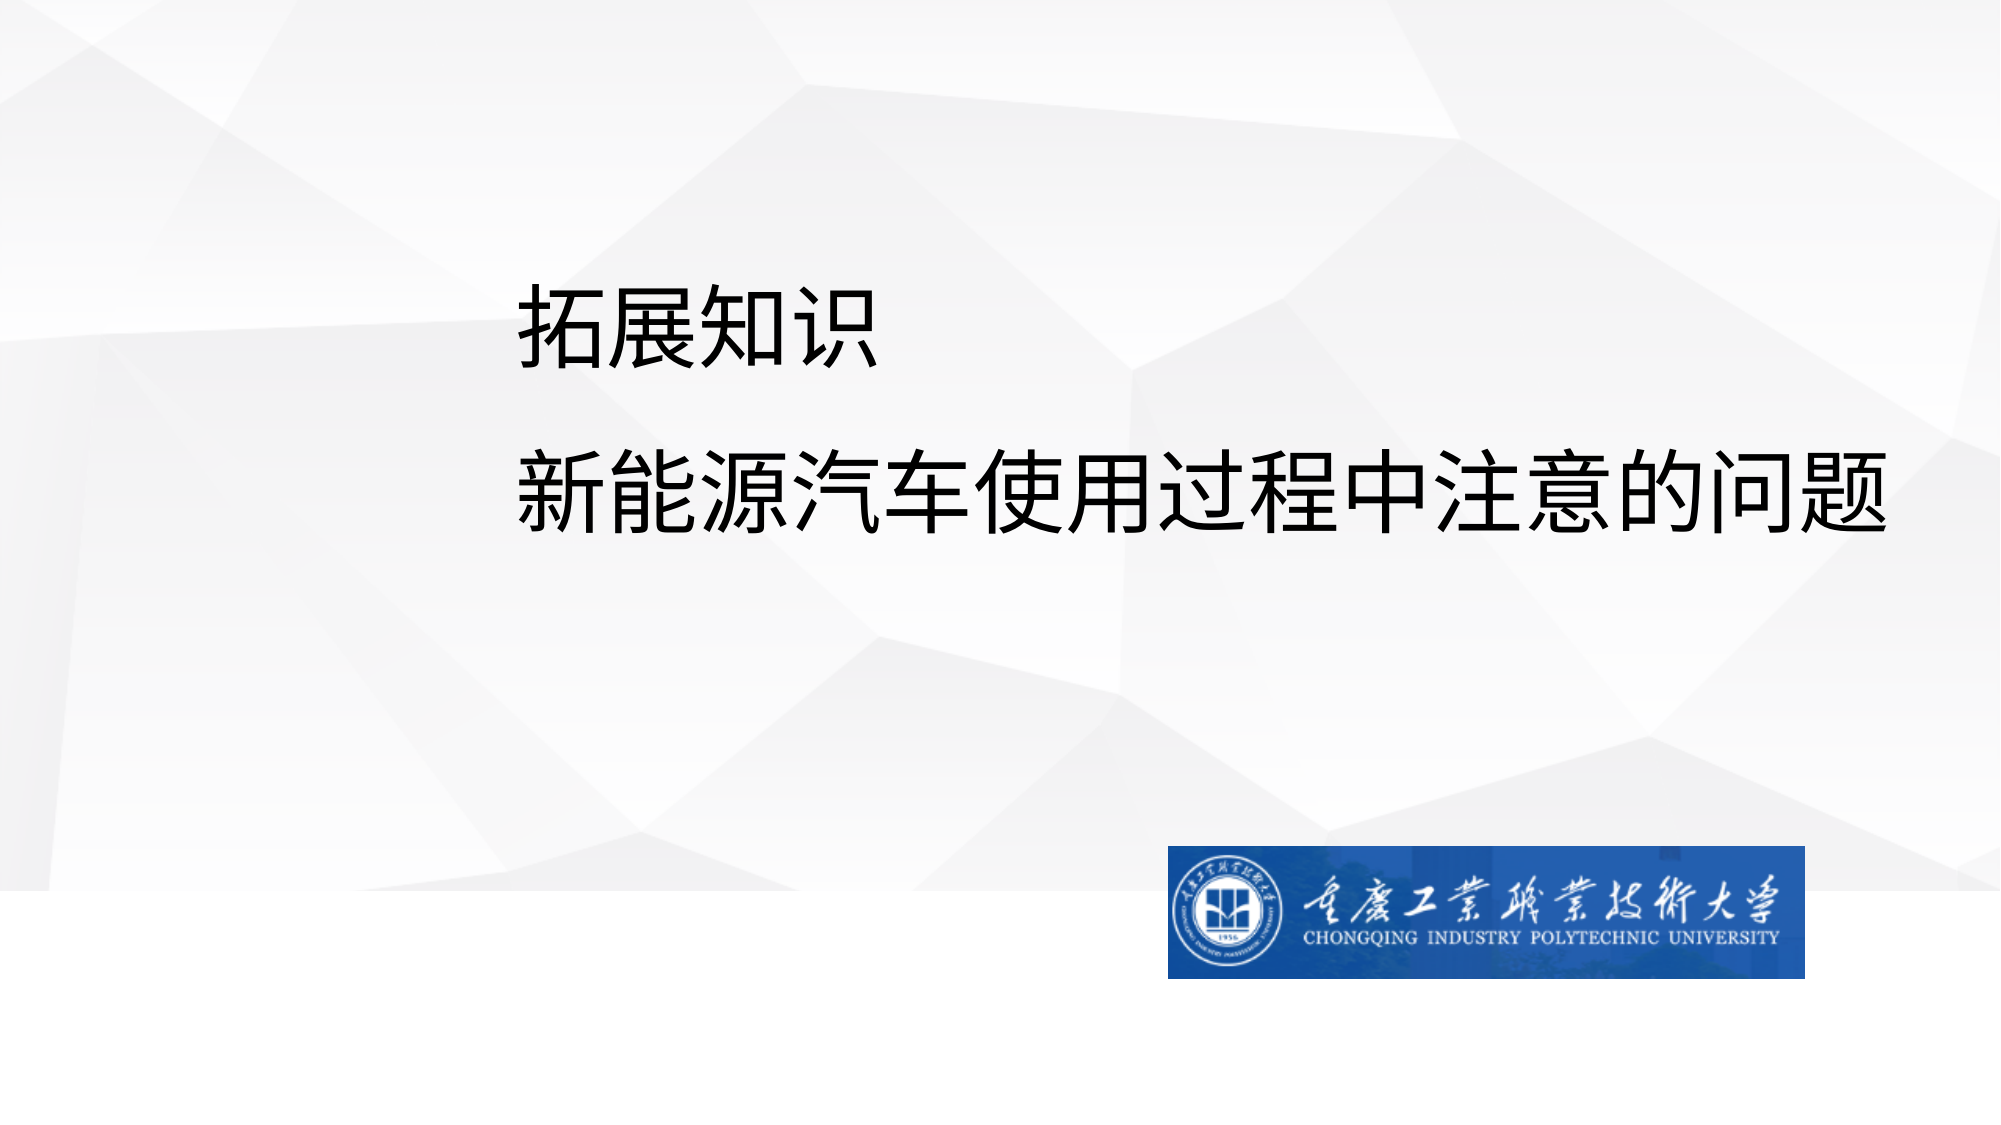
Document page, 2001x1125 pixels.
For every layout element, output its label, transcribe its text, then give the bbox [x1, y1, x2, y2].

title 拓展知识 新能源汽车使用过程中注意的问题 [500, 184, 2000, 576]
picture [0, 0, 2000, 979]
